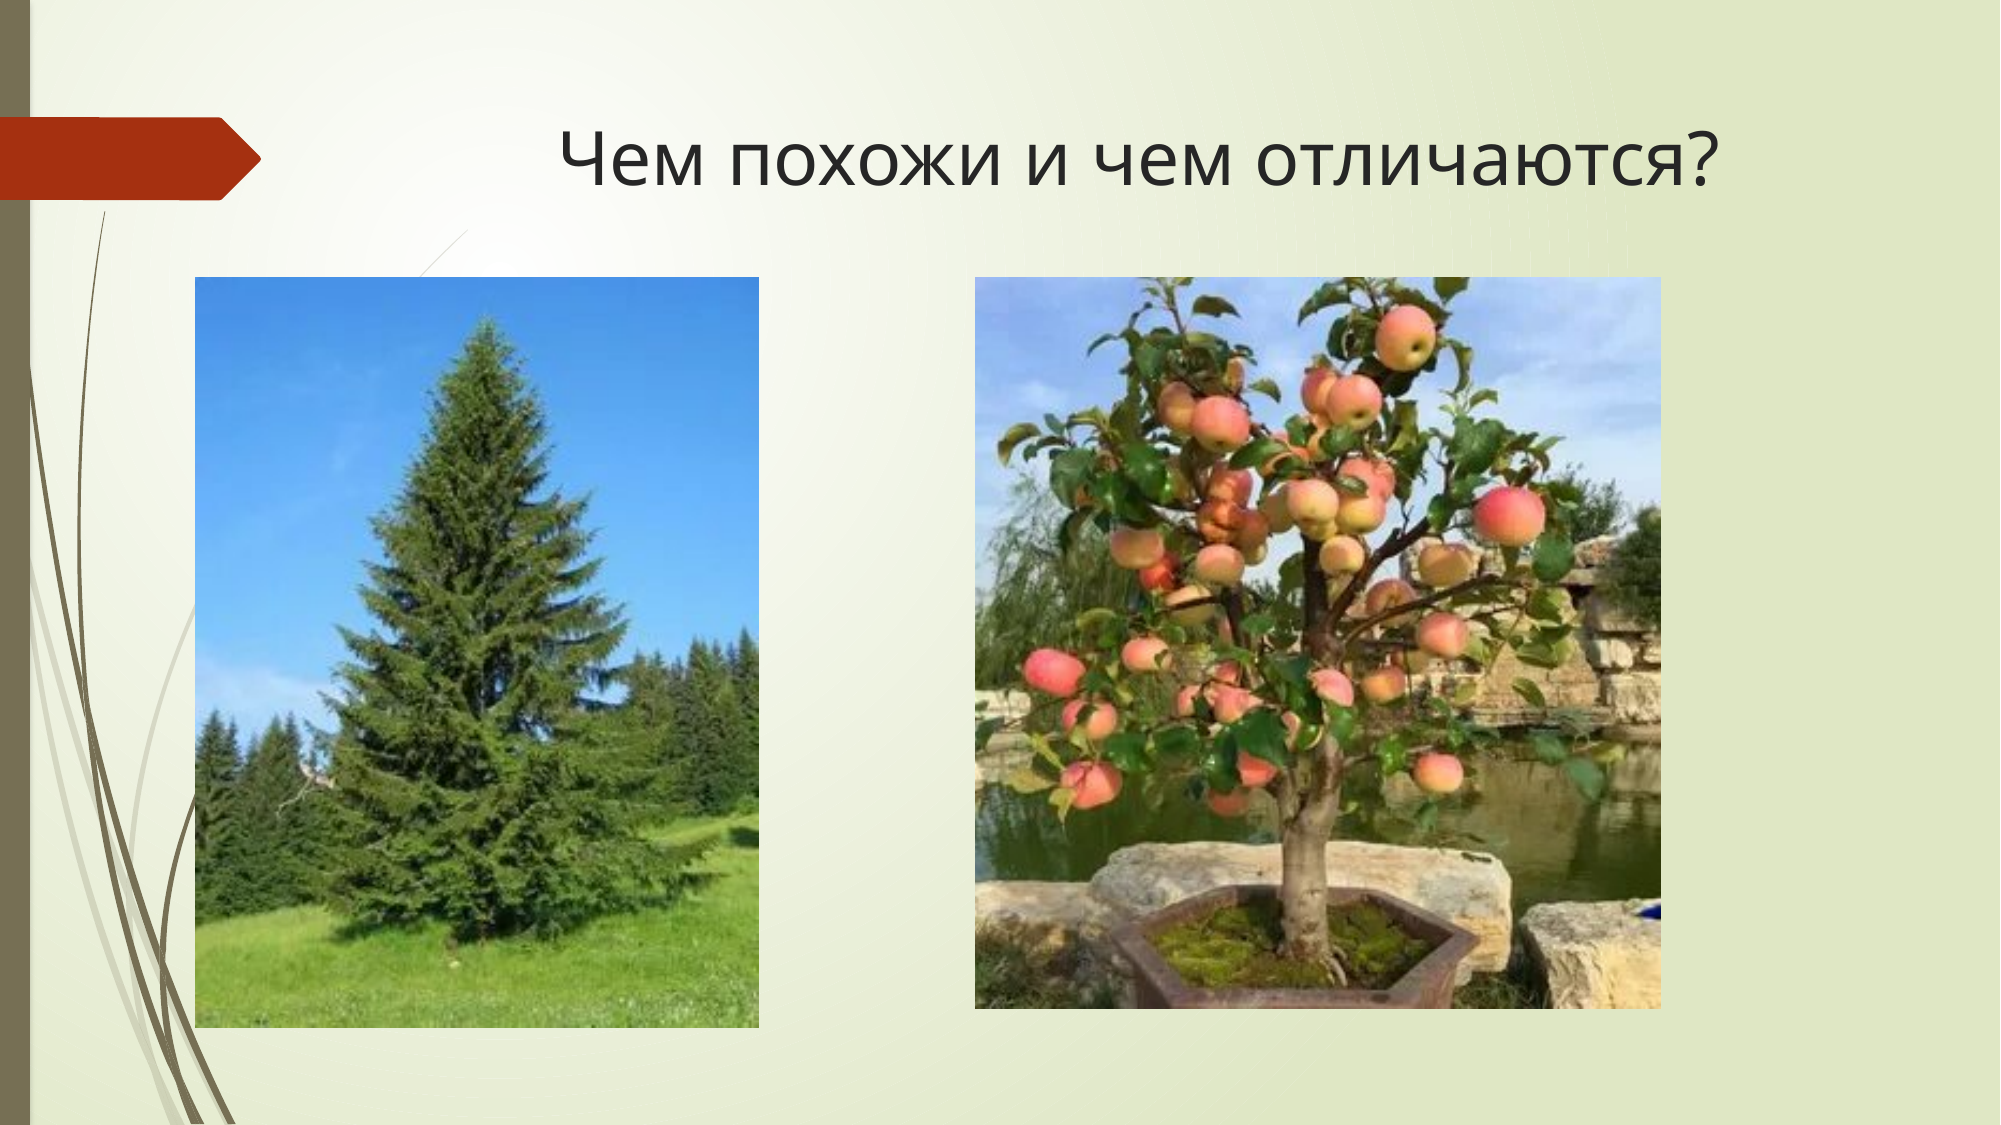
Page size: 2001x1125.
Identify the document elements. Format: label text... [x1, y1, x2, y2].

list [195, 277, 759, 1028]
title Чем похожи и чем отличаются? [425, 102, 1888, 313]
picture [974, 276, 1661, 1009]
